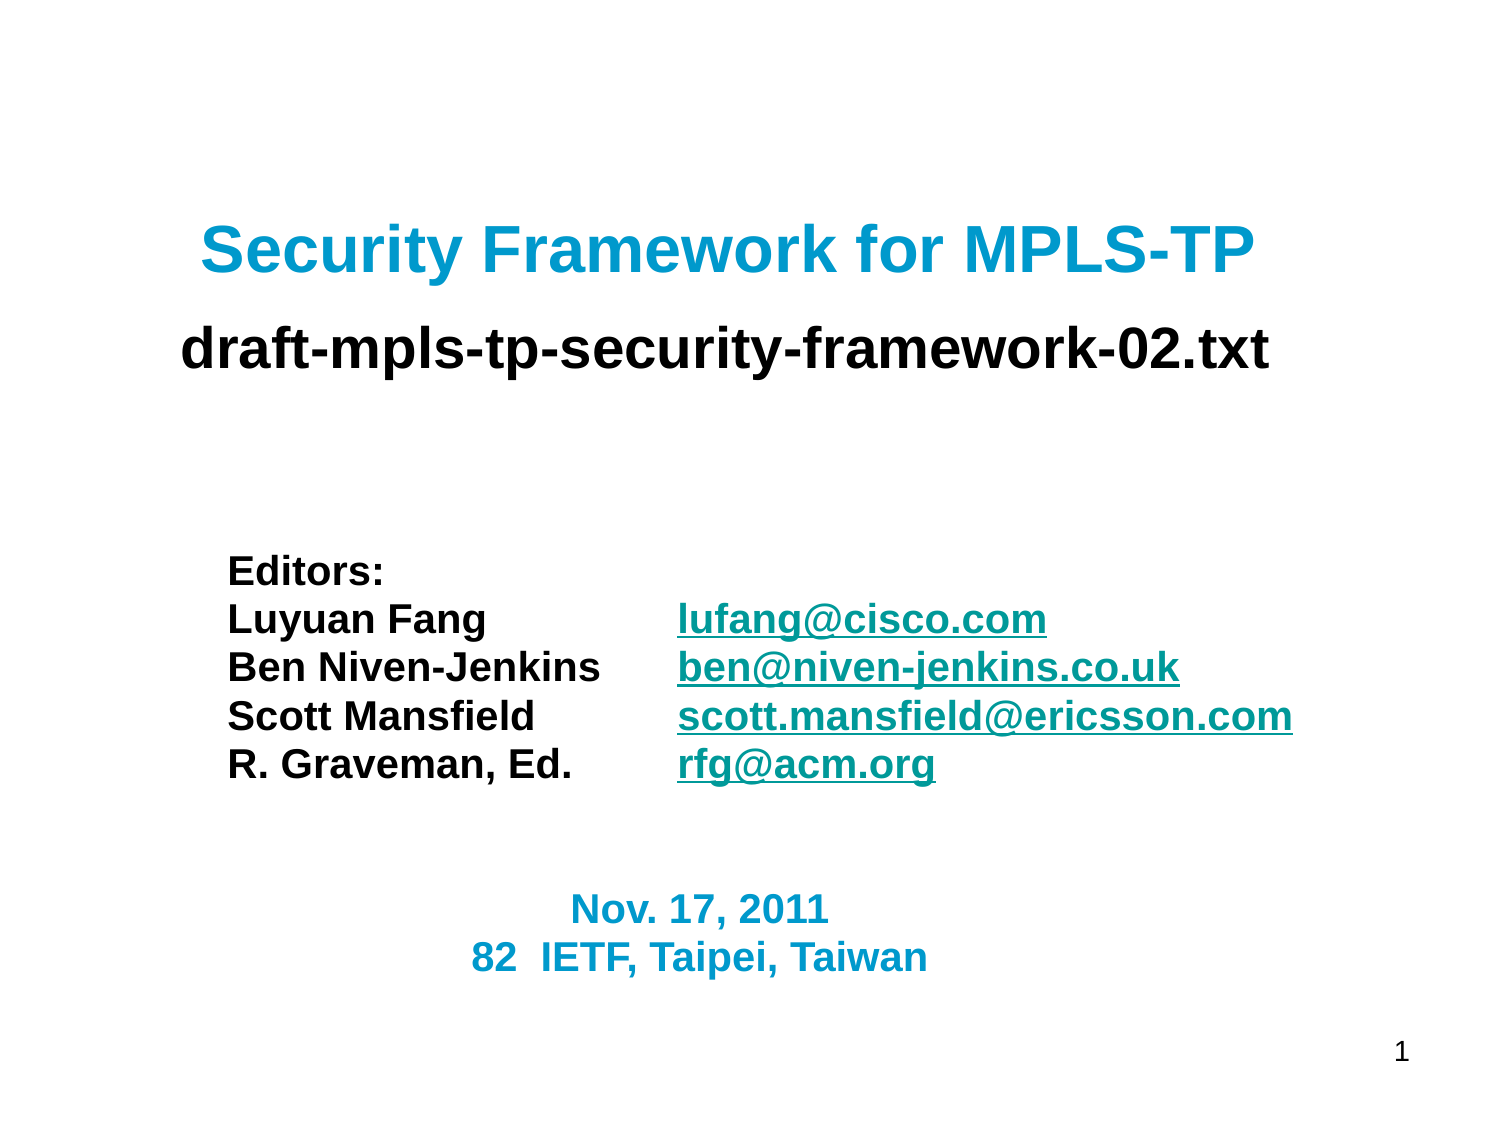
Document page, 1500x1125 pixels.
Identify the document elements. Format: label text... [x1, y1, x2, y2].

subtitle Editors: Luyuan Fang lufang@cisco.com Ben Niven-Jenkins ben@niven-jenkins.co.uk Scott Mansfield scott.mansfield@ericsson.com R. Graveman, Ed. rfg@acm.org Nov. 17, 2011 82 IETF, Taipei, Taiwan [62, 512, 1338, 988]
title Security Framework for MPLS-TP draft-mpls-tp-security-framework-02.txt [99, 224, 1376, 467]
slide_number 1 [1074, 1024, 1426, 1103]
